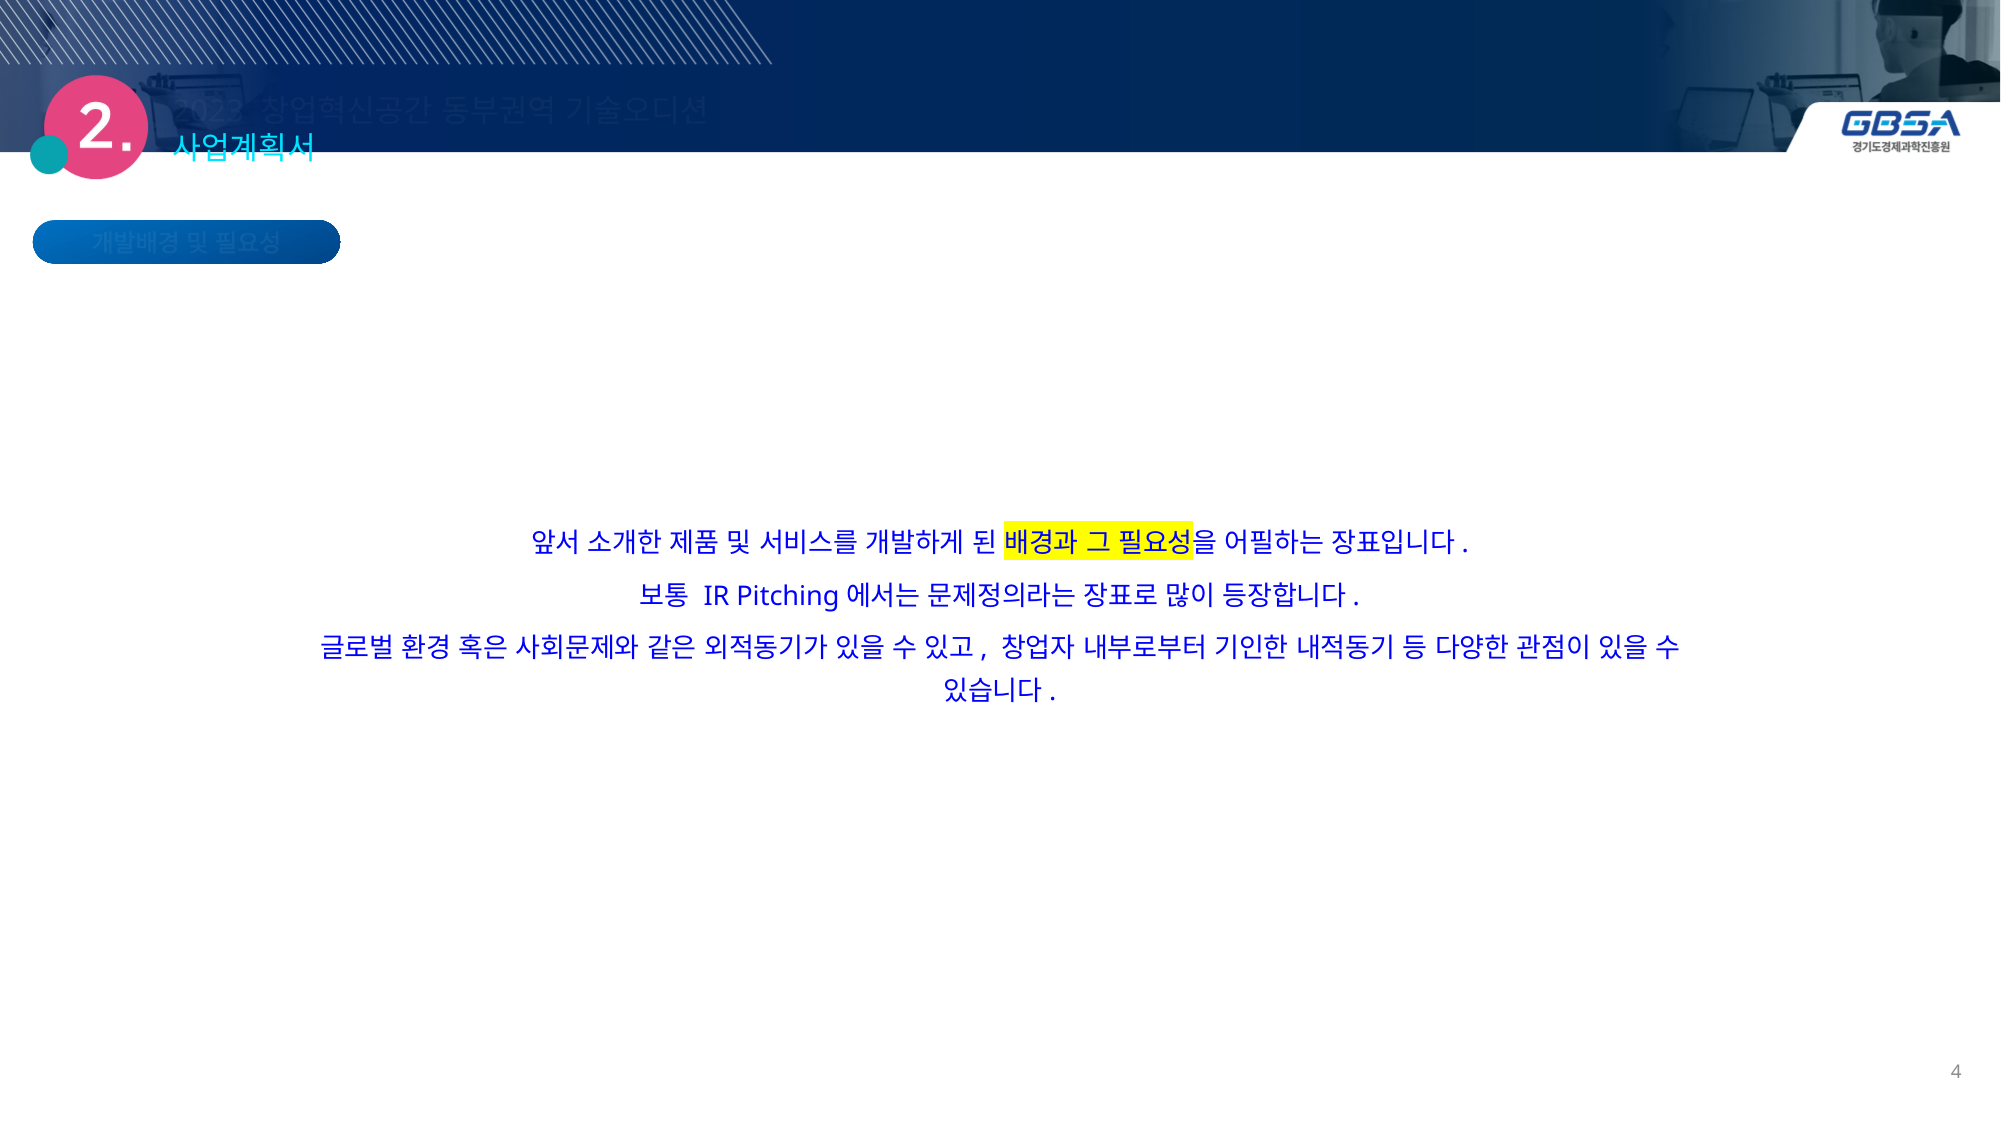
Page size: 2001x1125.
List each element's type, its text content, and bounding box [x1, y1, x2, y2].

slide_number 4 [1782, 1042, 1977, 1103]
text_box 2023 창업혁신공간 동부권역 기술오디션 사업계획서 [157, 83, 868, 173]
text_box 앞서 소개한 제품 및 서비스를 개발하게 된 배경과 그 필요성을 어필하는 장표입니다. 보통 IR Pitching에서는 문제정의라는 장표로 많이 등장합니다. 글로벌 환경 혹은 사회문제와 같은 외적동기가 있을 수 있고, 창업자 내부로부터 기인한 내적동기 등 다양한 관점이 있을 수 있습니다. [292, 508, 1708, 713]
picture [0, 0, 2001, 1125]
text_box 개발배경 및 필요성 [68, 220, 305, 264]
text_box [31, 219, 342, 265]
